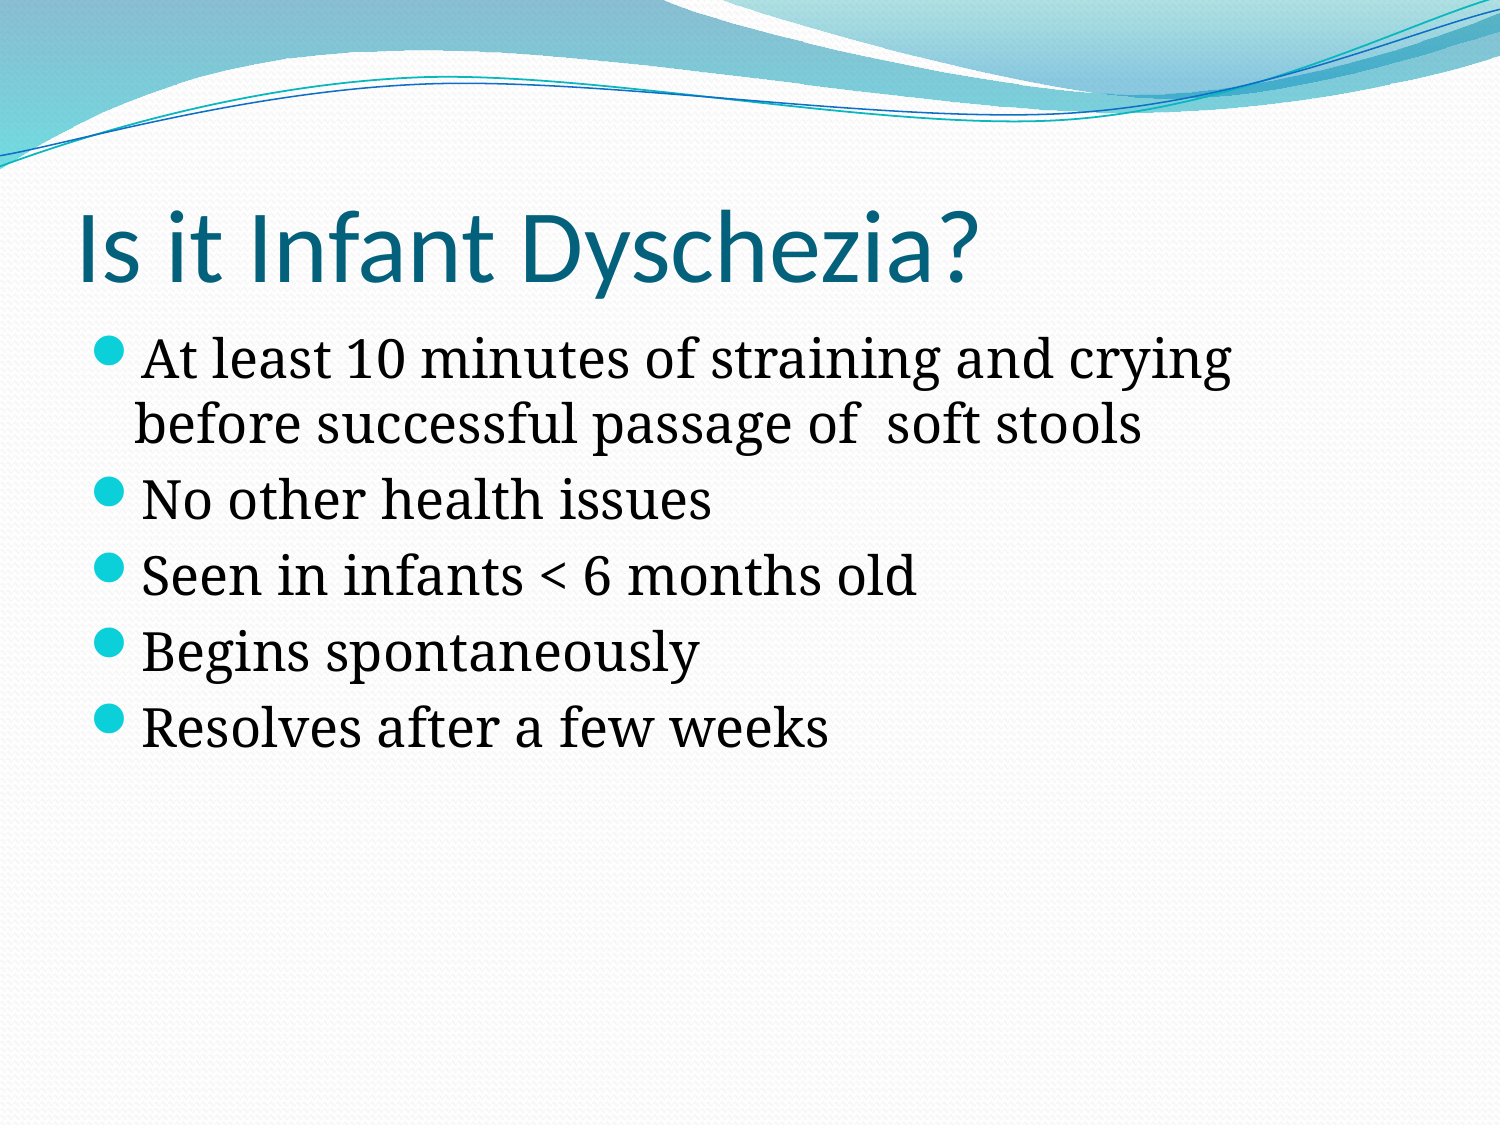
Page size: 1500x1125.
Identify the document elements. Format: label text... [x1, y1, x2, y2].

title Is it Infant Dyschezia? [75, 115, 1425, 303]
list At least 10 minutes of straining and crying before successful passage of soft stools No other health issues Seen in infants < 6 months old Begins spontaneously Resolves after a few weeks [75, 317, 1425, 1038]
